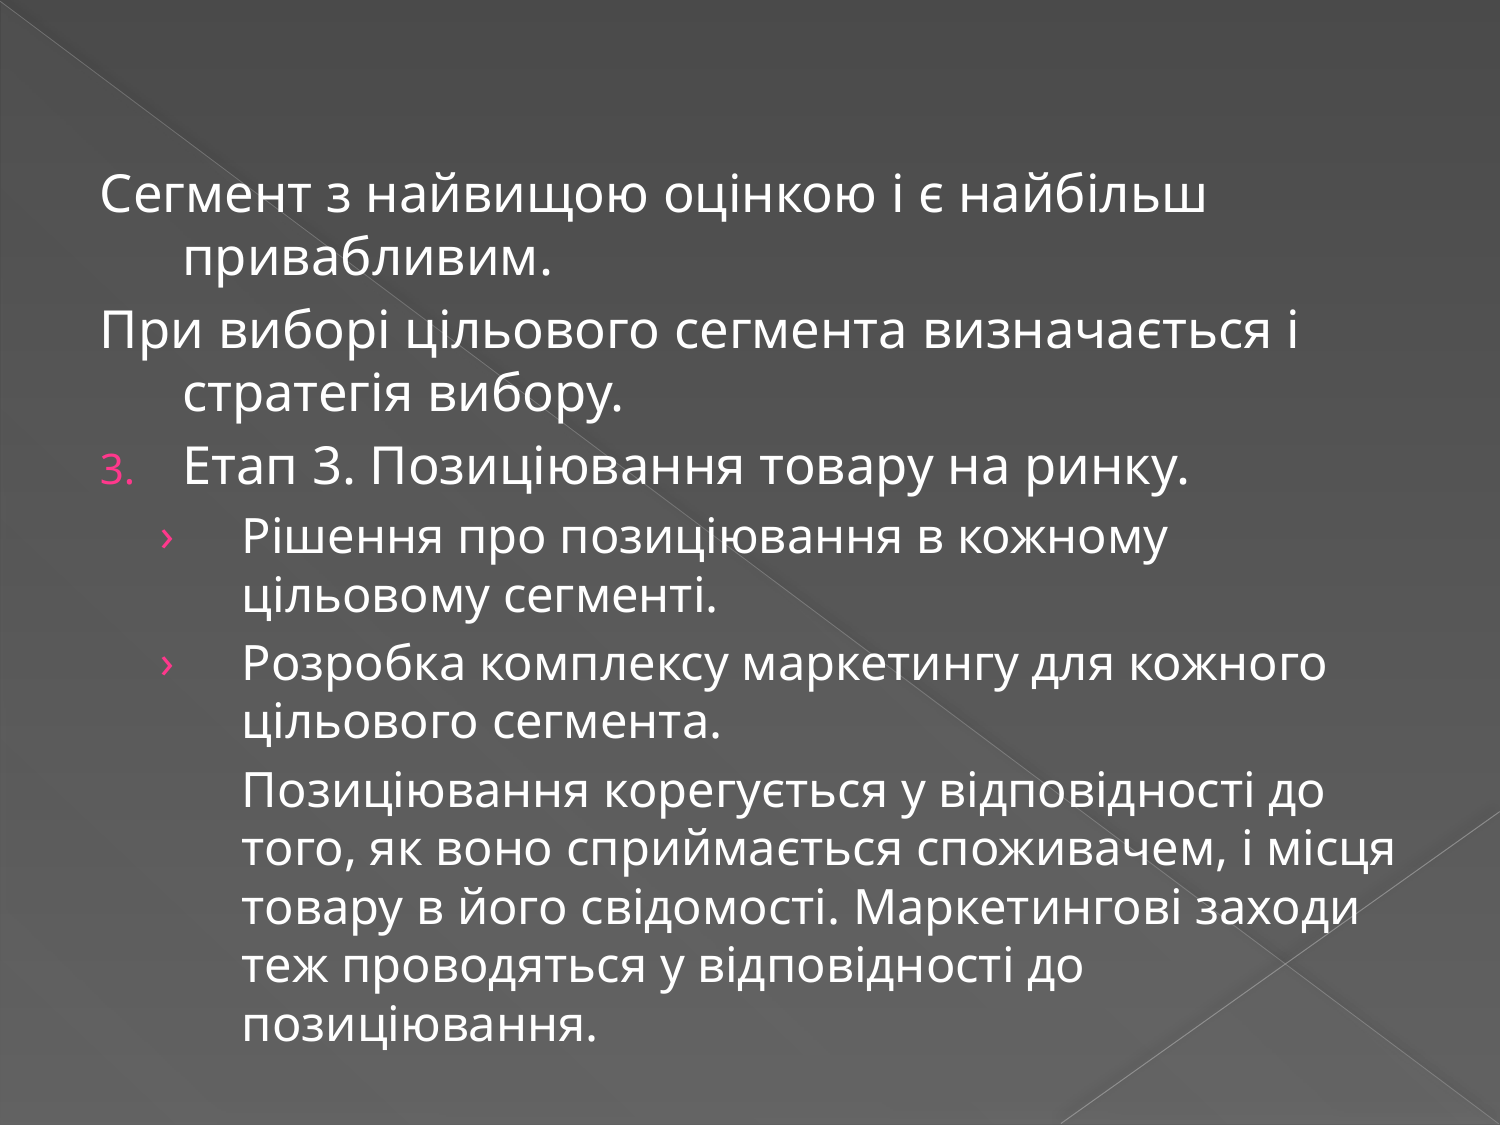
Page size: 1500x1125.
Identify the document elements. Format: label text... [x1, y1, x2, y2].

list Сегмент з найвищою оцінкою і є найбільш привабливим. При виборі цільового сегмента визначається і стратегія вибору. Етап 3. Позиціювання товару на ринку. Рішення про позиціювання в кожному цільовому сегменті. Розробка комплексу маркетингу для кожного цільового сегмента. Позиціювання корегується у відповідності до того, як воно сприймається споживачем, і місця товару в його свідомості. Маркетингові заходи теж проводяться у відповідності до позиціювання. [75, 152, 1425, 1059]
